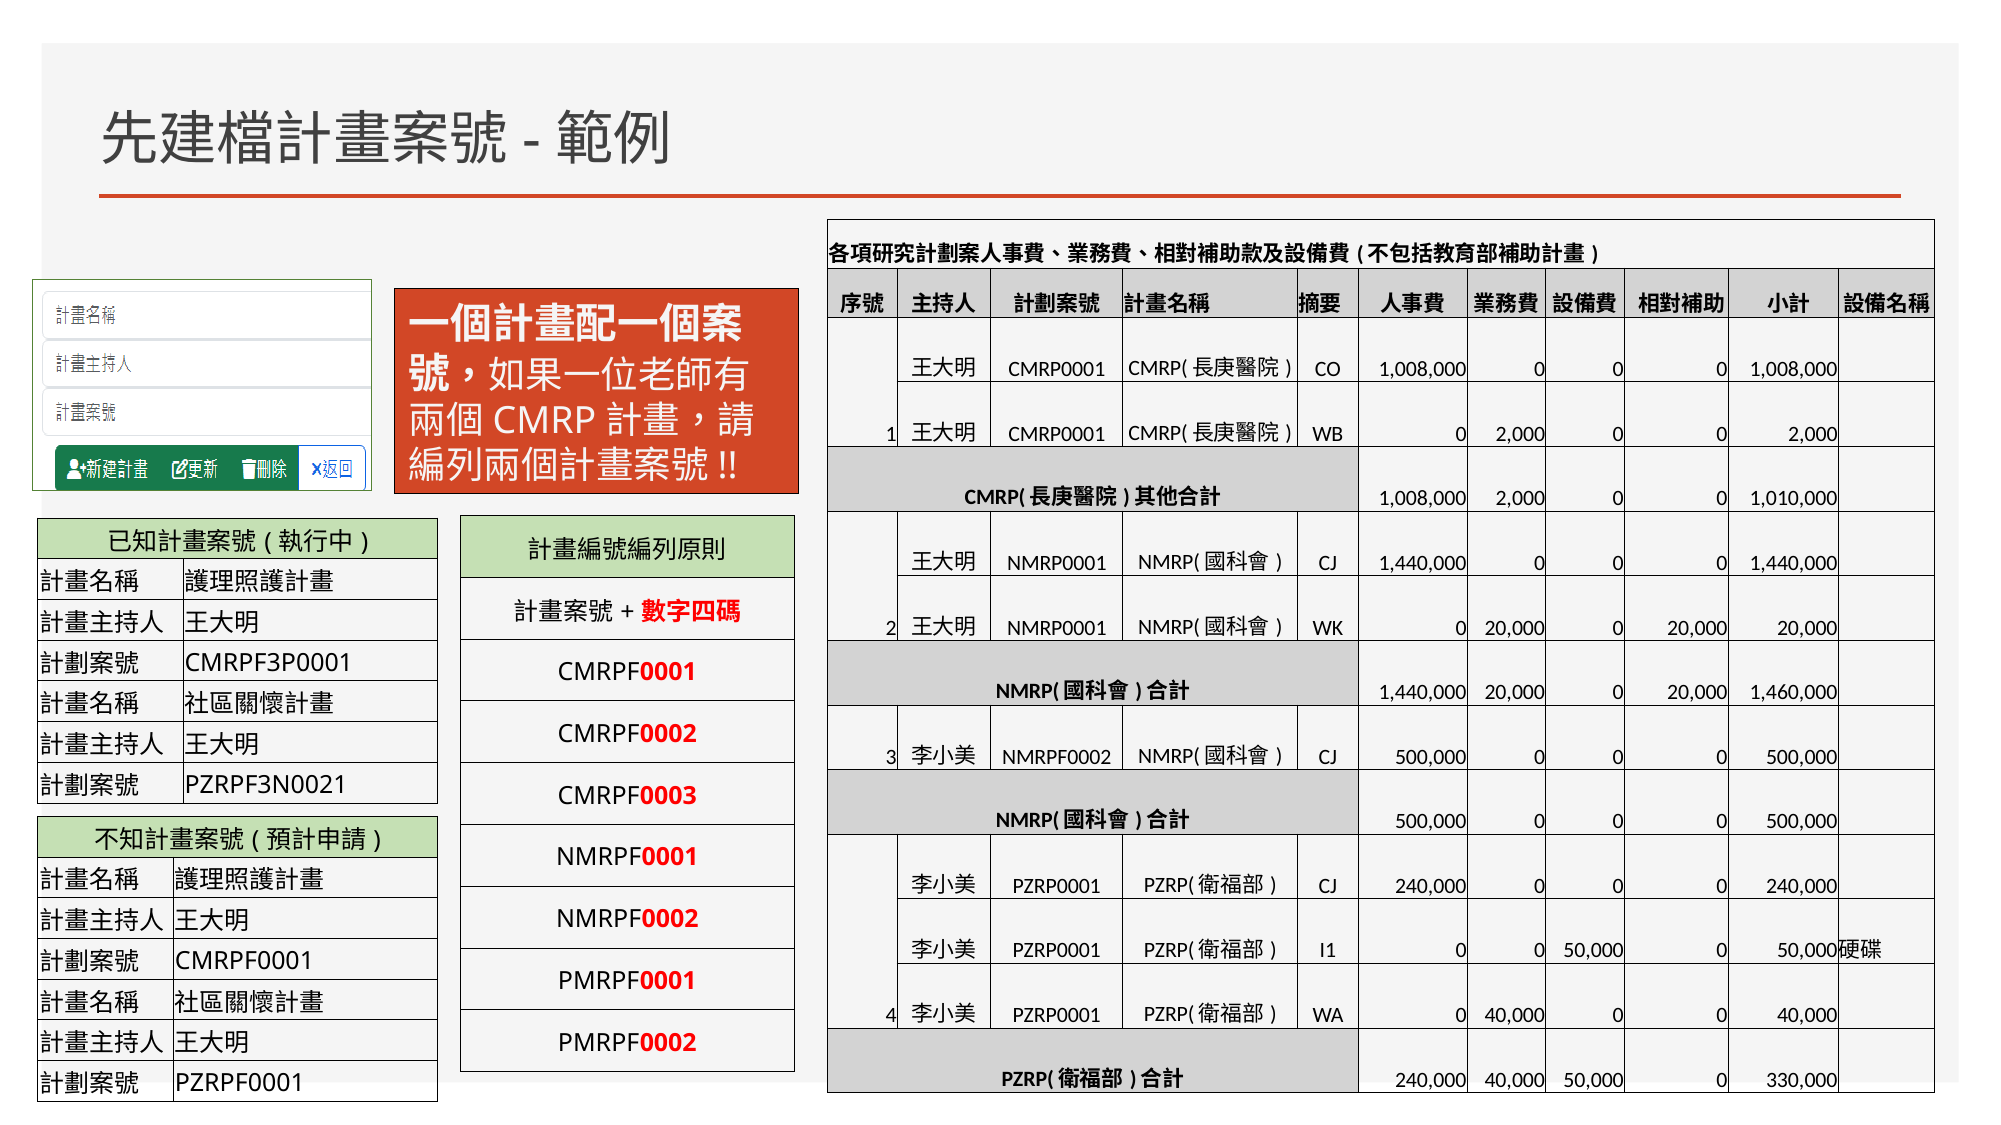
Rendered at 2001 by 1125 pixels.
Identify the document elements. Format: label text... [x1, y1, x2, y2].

table_cell PMRPF0001 [461, 949, 794, 1009]
table_cell 1,008,000 [1359, 447, 1467, 511]
table_cell 小計 [1729, 269, 1838, 317]
table_cell WA [1298, 964, 1358, 1028]
table_cell [1839, 576, 1934, 640]
table_cell 0 [1546, 318, 1624, 381]
table_cell 相對補助 [1625, 269, 1728, 317]
table_cell 240,000 [1359, 835, 1467, 898]
table_cell 0 [1625, 964, 1728, 1028]
table_cell 社區關懷計畫 [184, 681, 437, 721]
table_cell PZRP(衛福部) [1123, 899, 1297, 963]
table_cell 0 [1546, 641, 1624, 705]
table_cell CMRPF0003 [461, 763, 794, 824]
table_cell 計畫名稱 [38, 681, 183, 721]
table_cell NMRPF0002 [991, 706, 1122, 769]
table_cell 硬碟 [1839, 899, 1934, 963]
table_cell 500,000 [1359, 706, 1467, 769]
table_cell 0 [1625, 1029, 1728, 1092]
table_cell 1,010,000 [1729, 447, 1838, 511]
table_cell 1,008,000 [1359, 318, 1467, 381]
table_cell 1,440,000 [1729, 512, 1838, 575]
table_cell NMRP(國科會) [1123, 706, 1297, 769]
text_box 一個計畫配一個案號，如果一位老師有兩個CMRP計畫，請編列兩個計畫案號!! [394, 288, 799, 494]
table_cell 20,000 [1468, 576, 1545, 640]
table_cell 社區關懷計畫 [174, 980, 437, 1019]
table_cell NMRP(國科會) [1123, 576, 1297, 640]
table_cell 0 [1625, 770, 1728, 834]
table_cell 李小美 [898, 706, 990, 769]
table_cell 李小美 [898, 835, 990, 898]
table_cell [1839, 706, 1934, 769]
table_cell 330,000 [1729, 1029, 1838, 1092]
table_cell 護理照護計畫 [174, 858, 437, 897]
table_header 計畫編號編列原則 [461, 516, 794, 577]
table_cell PZRP(衛福部)合計 [828, 1029, 1358, 1092]
table_cell 3 [828, 706, 897, 769]
table_cell 0 [1359, 899, 1467, 963]
table_cell PZRP0001 [991, 899, 1122, 963]
table_cell 計畫名稱 [1123, 269, 1297, 317]
table_cell 20,000 [1625, 576, 1728, 640]
table_cell 500,000 [1729, 770, 1838, 834]
table_cell CMRPF0001 [174, 939, 437, 979]
table_cell 500,000 [1729, 706, 1838, 769]
table_cell 2,000 [1729, 382, 1838, 446]
table_cell 0 [1546, 382, 1624, 446]
table_cell 0 [1546, 706, 1624, 769]
table_cell PZRP(衛福部) [1123, 835, 1297, 898]
table_cell 設備名稱 [1839, 269, 1934, 317]
table_cell I1 [1298, 899, 1358, 963]
table_cell 0 [1625, 382, 1728, 446]
table_cell 0 [1625, 706, 1728, 769]
table_cell 計畫主持人 [38, 898, 173, 938]
table_cell 王大明 [898, 318, 990, 381]
table_cell NMRP(國科會)合計 [828, 641, 1358, 705]
table_cell 計畫主持人 [38, 722, 183, 762]
table_cell CMRP(長庚醫院) [1123, 382, 1297, 446]
table_header 已知計畫案號(執行中) [38, 519, 437, 558]
table_cell NMRP0001 [991, 512, 1122, 575]
table_cell 40,000 [1729, 964, 1838, 1028]
table_cell PZRPF0001 [174, 1061, 437, 1101]
table_cell 王大明 [898, 576, 990, 640]
table_cell 0 [1546, 835, 1624, 898]
table_cell 0 [1359, 382, 1467, 446]
table_cell 人事費 [1359, 269, 1467, 317]
table_cell CMRPF0001 [461, 640, 794, 700]
table_cell 20,000 [1729, 576, 1838, 640]
table_cell 王大明 [174, 1020, 437, 1060]
table_header 各項研究計劃案人事費、業務費、相對補助款及設備費(不包括教育部補助計畫) [828, 220, 1934, 268]
table_cell 0 [1359, 964, 1467, 1028]
table_cell PZRP(衛福部) [1123, 964, 1297, 1028]
title 先建檔計畫案號-範例 [85, 73, 1214, 179]
table_cell CMRPF3P0001 [184, 641, 437, 680]
table_header 不知計畫案號(預計申請) [38, 817, 437, 857]
table_cell 計劃案號 [991, 269, 1122, 317]
table_cell NMRP(國科會)合計 [828, 770, 1358, 834]
table_cell 50,000 [1546, 1029, 1624, 1092]
table_cell [1839, 382, 1934, 446]
table_cell 240,000 [1729, 835, 1838, 898]
table_cell 40,000 [1468, 1029, 1545, 1092]
table_cell PMRPF0002 [461, 1010, 794, 1071]
table_cell 20,000 [1468, 641, 1545, 705]
table_cell WB [1298, 382, 1358, 446]
table_cell 設備費 [1546, 269, 1624, 317]
table_cell [1839, 318, 1934, 381]
table_cell 0 [1625, 512, 1728, 575]
table_cell 50,000 [1546, 899, 1624, 963]
table_cell 0 [1468, 770, 1545, 834]
table_cell 4 [828, 835, 897, 1028]
table_cell 主持人 [898, 269, 990, 317]
table_cell PZRP0001 [991, 835, 1122, 898]
table_cell CMRPF0002 [461, 701, 794, 762]
table_cell 0 [1546, 770, 1624, 834]
table_cell NMRPF0001 [461, 825, 794, 886]
table_cell CJ [1298, 706, 1358, 769]
table_cell 2,000 [1468, 382, 1545, 446]
table_cell [1839, 835, 1934, 898]
table_cell 2,000 [1468, 447, 1545, 511]
table_cell 500,000 [1359, 770, 1467, 834]
table_cell 業務費 [1468, 269, 1545, 317]
table_cell 計劃案號 [38, 641, 183, 680]
table_cell 0 [1468, 835, 1545, 898]
table_cell 計劃案號 [38, 763, 183, 803]
table_cell CMRP(長庚醫院) [1123, 318, 1297, 381]
table_cell 1,440,000 [1359, 512, 1467, 575]
table_cell 計劃案號 [38, 939, 173, 979]
table_cell 1 [828, 318, 897, 446]
table_cell 計畫名稱 [38, 559, 183, 599]
table_cell 李小美 [898, 899, 990, 963]
table_cell 0 [1625, 318, 1728, 381]
table_cell 2 [828, 512, 897, 640]
table_cell CJ [1298, 512, 1358, 575]
table_cell PZRP0001 [991, 964, 1122, 1028]
table_cell 計畫案號+數字四碼 [461, 578, 794, 639]
table_cell [1839, 1029, 1934, 1092]
table_cell 護理照護計畫 [184, 559, 437, 599]
table_cell 0 [1468, 318, 1545, 381]
table_cell CMRP0001 [991, 382, 1122, 446]
table_cell [1839, 447, 1934, 511]
table_cell CO [1298, 318, 1358, 381]
table_cell 0 [1625, 835, 1728, 898]
table_cell [1839, 964, 1934, 1028]
table_cell 240,000 [1359, 1029, 1467, 1092]
table_cell WK [1298, 576, 1358, 640]
table_cell 王大明 [898, 512, 990, 575]
table_cell 0 [1468, 706, 1545, 769]
table_cell NMRPF0002 [461, 887, 794, 948]
table_cell 計劃案號 [38, 1061, 173, 1101]
table_cell [1839, 641, 1934, 705]
table_cell 0 [1468, 899, 1545, 963]
table_cell 0 [1546, 512, 1624, 575]
table_cell 王大明 [184, 722, 437, 762]
table_cell 0 [1546, 964, 1624, 1028]
table_cell 50,000 [1729, 899, 1838, 963]
table_cell NMRP(國科會) [1123, 512, 1297, 575]
table_cell NMRP0001 [991, 576, 1122, 640]
picture [32, 279, 372, 491]
table_cell 40,000 [1468, 964, 1545, 1028]
table_cell 1,460,000 [1729, 641, 1838, 705]
table_cell 1,008,000 [1729, 318, 1838, 381]
table_cell 計畫主持人 [38, 1020, 173, 1060]
table_cell 0 [1625, 447, 1728, 511]
table_cell CMRP(長庚醫院)其他合計 [828, 447, 1358, 511]
table_cell 0 [1468, 512, 1545, 575]
table_cell 王大明 [898, 382, 990, 446]
table_cell 李小美 [898, 964, 990, 1028]
table_cell 序號 [828, 269, 897, 317]
table_cell 王大明 [184, 600, 437, 640]
table_cell [1839, 770, 1934, 834]
table_cell 0 [1546, 576, 1624, 640]
table_cell CMRP0001 [991, 318, 1122, 381]
table_cell 計畫主持人 [38, 600, 183, 640]
table_cell PZRPF3N0021 [184, 763, 437, 803]
table_cell 摘要 [1298, 269, 1358, 317]
table_cell [1839, 512, 1934, 575]
table_cell 計畫名稱 [38, 858, 173, 897]
table_cell 計畫名稱 [38, 980, 173, 1019]
table_cell 王大明 [174, 898, 437, 938]
table_cell 1,440,000 [1359, 641, 1467, 705]
table_cell 0 [1359, 576, 1467, 640]
table_cell 20,000 [1625, 641, 1728, 705]
table_cell CJ [1298, 835, 1358, 898]
table_cell 0 [1546, 447, 1624, 511]
table_cell 0 [1625, 899, 1728, 963]
